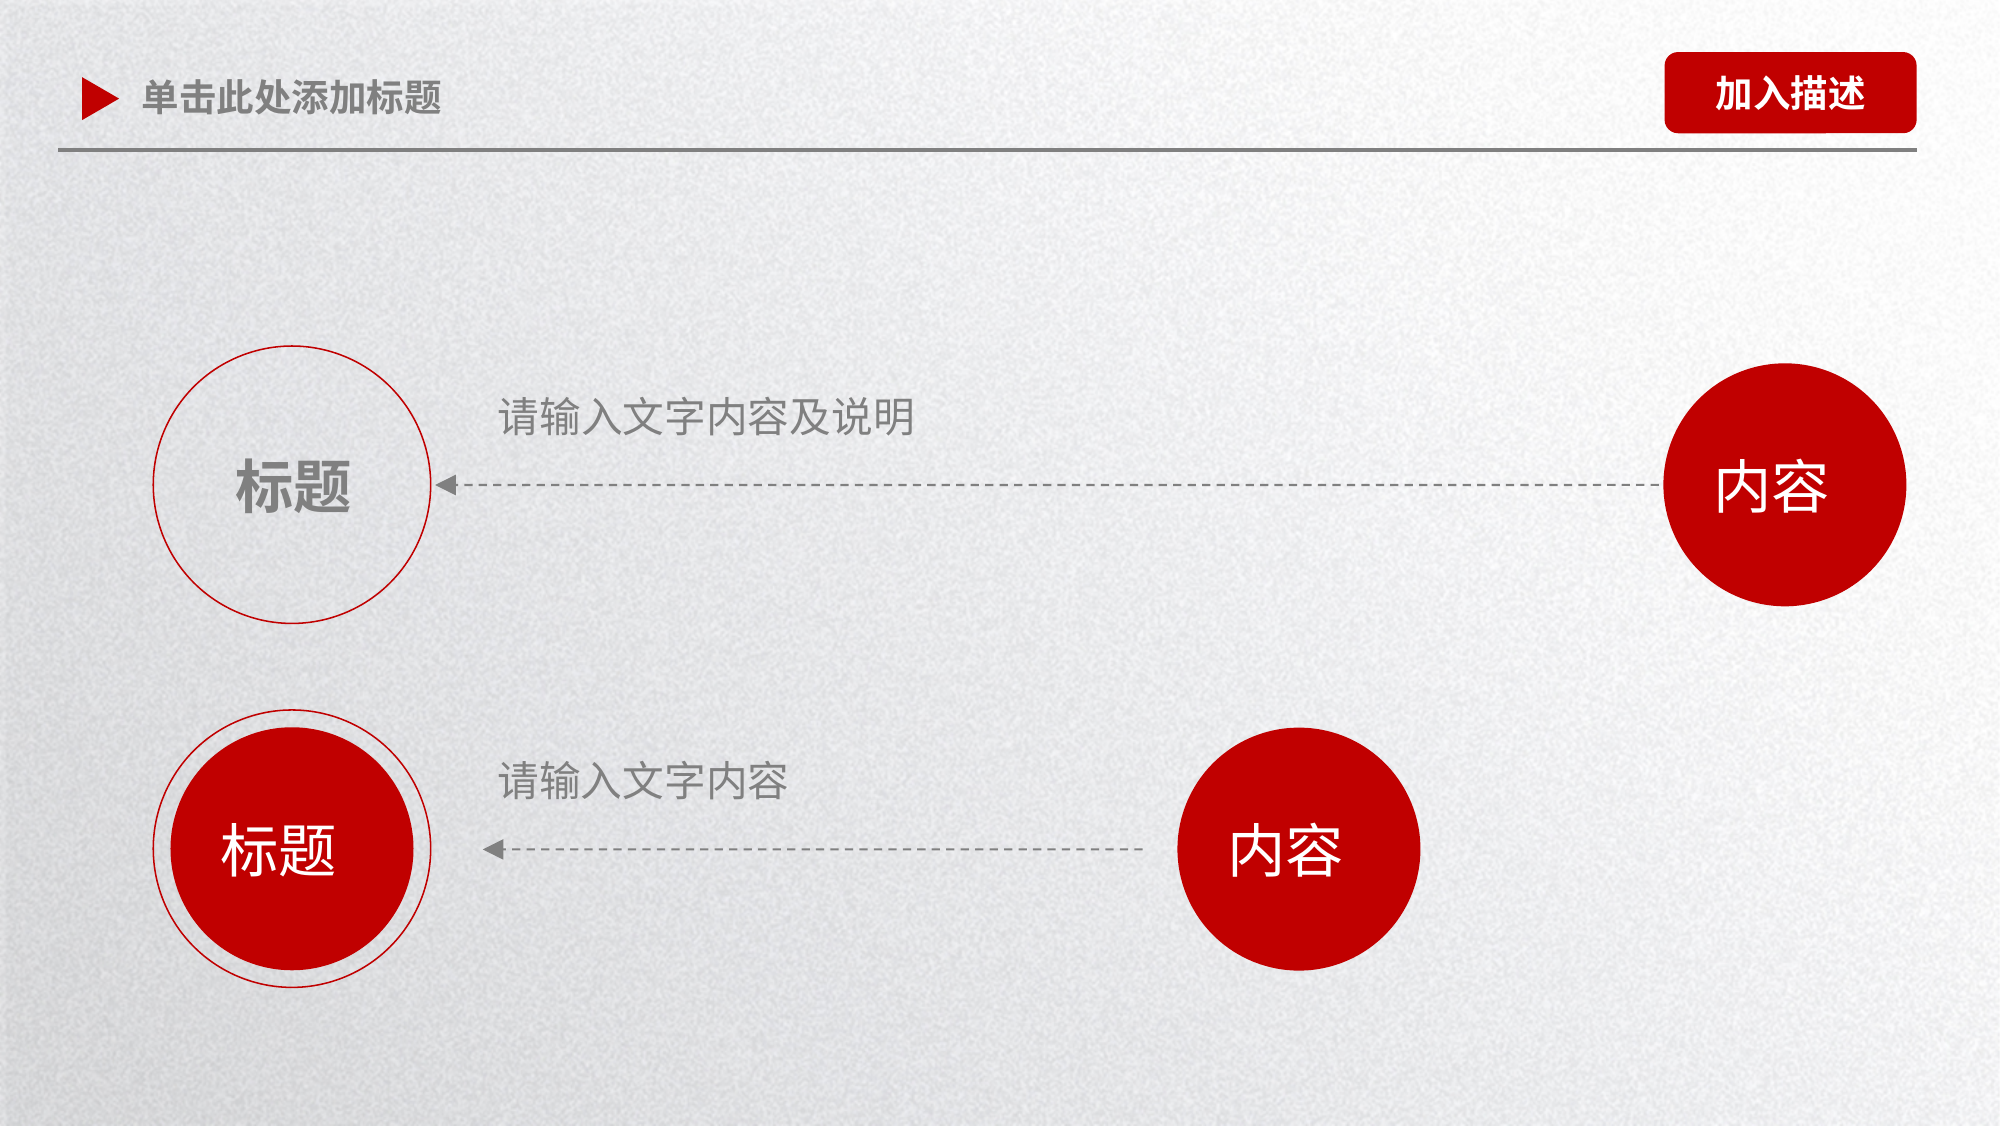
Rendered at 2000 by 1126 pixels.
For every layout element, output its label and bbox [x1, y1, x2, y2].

picture [0, 0, 2000, 1126]
text_box [153, 346, 1907, 988]
text_box [58, 51, 1917, 150]
